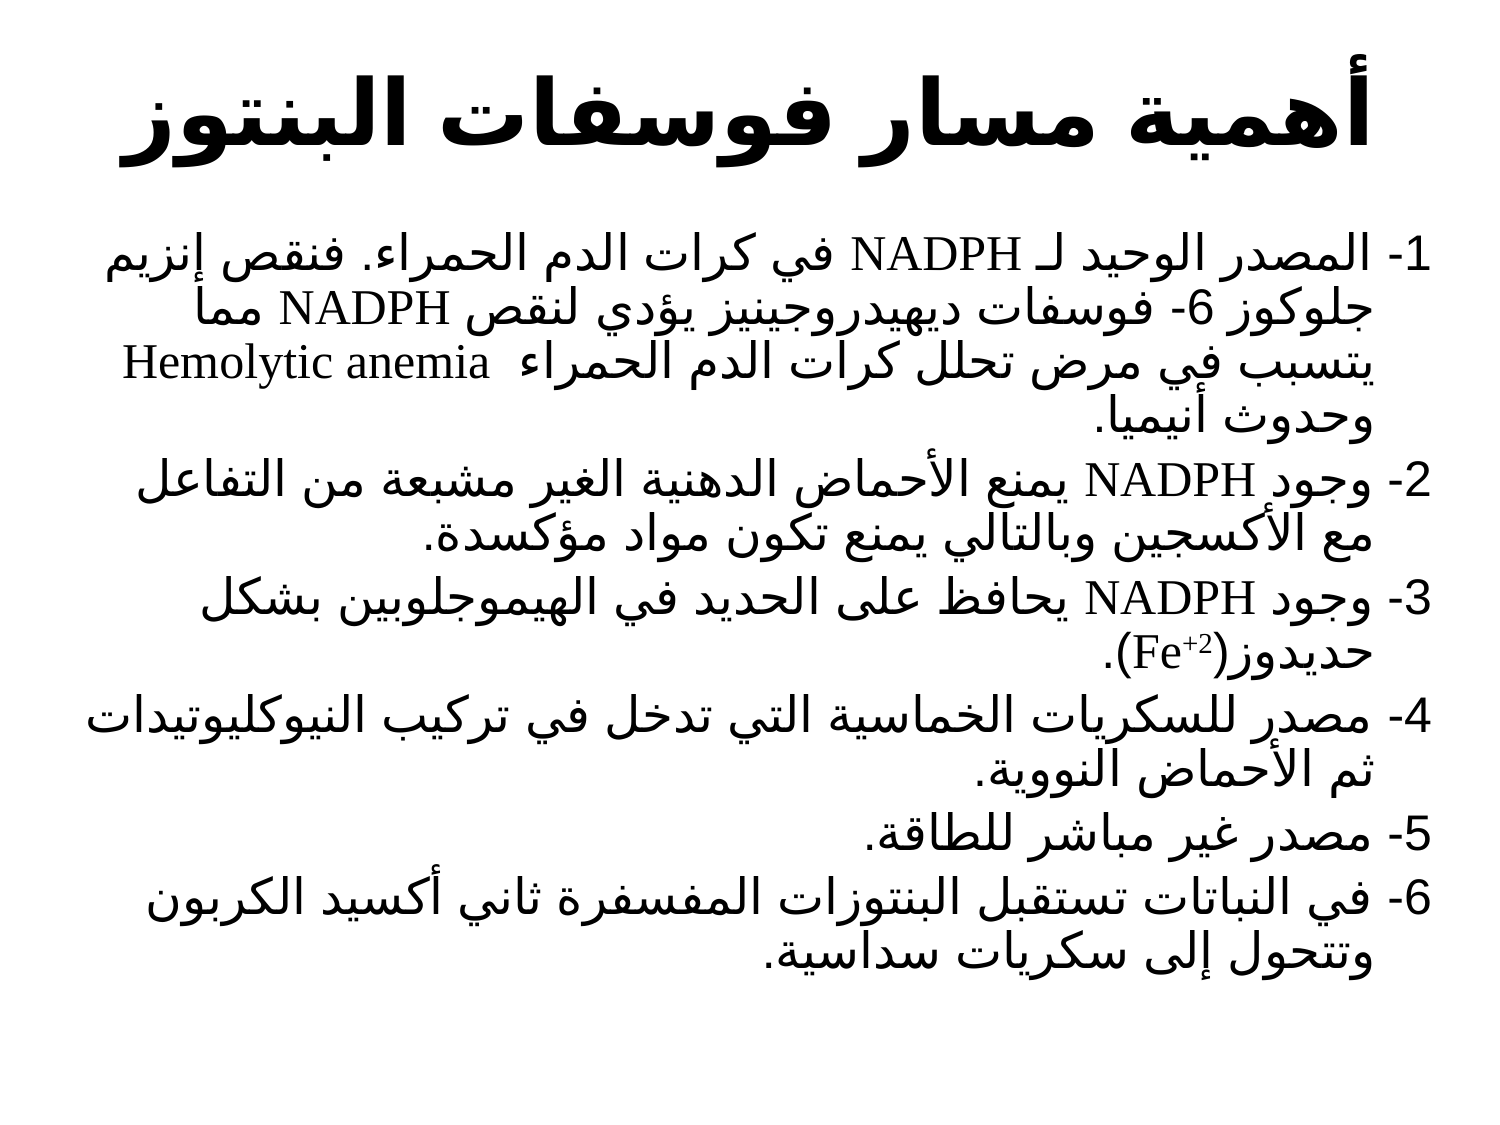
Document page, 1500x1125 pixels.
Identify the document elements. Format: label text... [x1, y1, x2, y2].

title أهمية مسار فوسفات البنتوز [74, 44, 1426, 173]
list 1- المصدر الوحيد لـ NADPH في كرات الدم الحمراء. فنقص إنزيم جلوكوز 6- فوسفات ديهيدروجينيز يؤدي لنقص NADPH مما يتسبب في مرض تحلل كرات الدم الحمراء Hemolytic anemia وحدوث أنيميا. 2- وجود NADPH يمنع الأحماض الدهنية الغير مشبعة من التفاعل مع الأكسجين وبالتالي يمنع تكون مواد مؤكسدة. 3- وجود NADPH يحافظ على الحديد في الهيموجلوبين بشكل حديدوز(Fe+2). 4- مصدر للسكريات الخماسية التي تدخل في تركيب النيوكليوتيدات ثم الأحماض النووية. 5- مصدر غير مباشر للطاقة. 6- في النباتات تستقبل البنتوزات المفسفرة ثاني أكسيد الكربون وتتحول إلى سكريات سداسية. [52, 219, 1448, 847]
